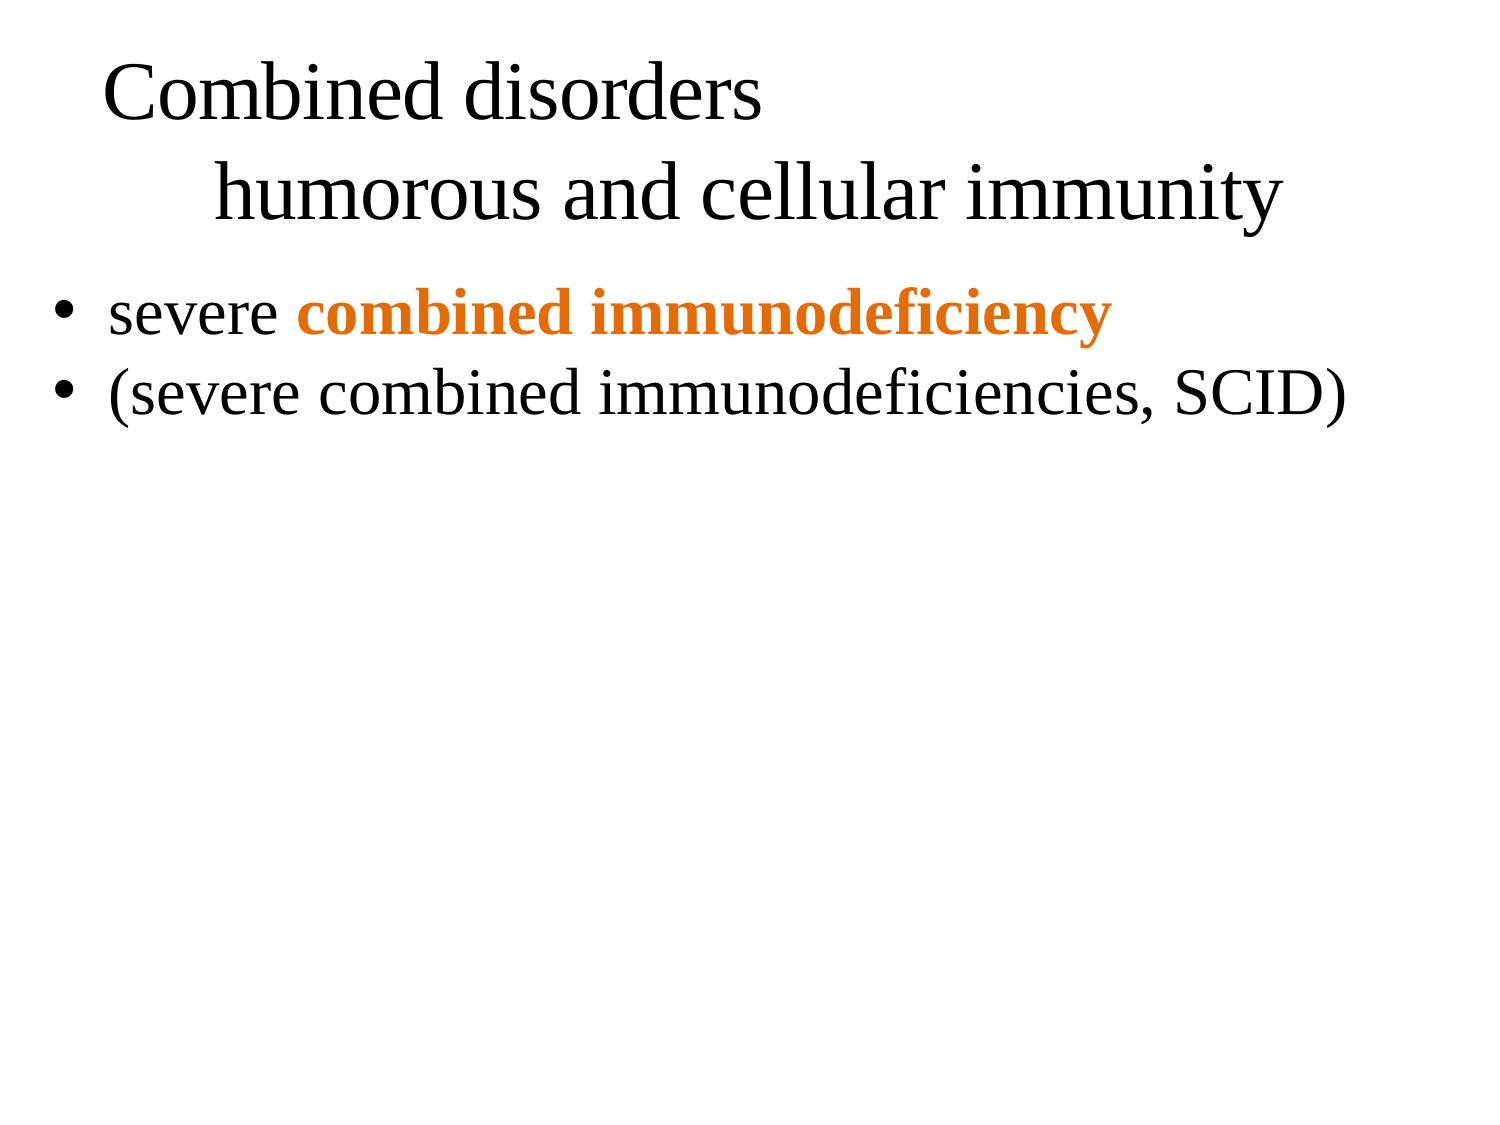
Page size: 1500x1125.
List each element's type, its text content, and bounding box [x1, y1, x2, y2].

text_box severe combined immunodeficiency (severe combined immunodeficiencies, SCID) [50, 267, 1422, 428]
title Combined disorders humorous and cellular immunity [102, 36, 1398, 237]
